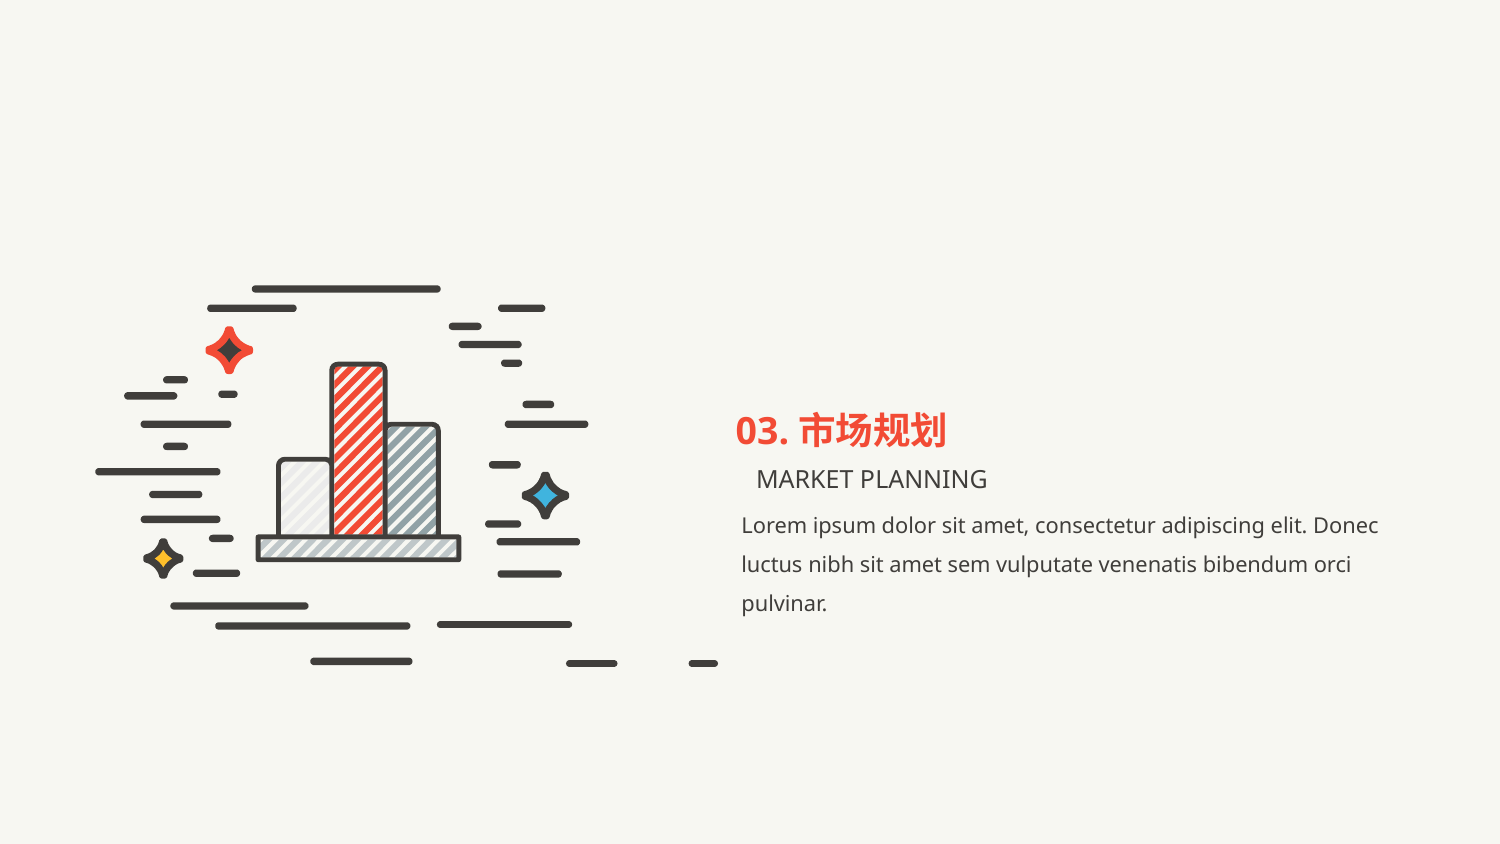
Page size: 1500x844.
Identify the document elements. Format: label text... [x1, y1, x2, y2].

text_box [207, 304, 297, 312]
text_box [501, 359, 523, 367]
text_box [124, 392, 178, 400]
text_box [192, 569, 241, 577]
text_box [534, 484, 557, 507]
text_box [458, 340, 522, 349]
text_box [156, 551, 171, 566]
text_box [255, 361, 462, 563]
text_box [95, 468, 221, 476]
text_box [205, 326, 254, 375]
text_box [218, 339, 240, 361]
text_box [143, 538, 184, 579]
text_box MARKET PLANNING [741, 456, 1004, 502]
text_box [163, 376, 188, 384]
text_box 03.市场规划 [720, 399, 964, 460]
text_box [163, 442, 188, 451]
text_box [497, 570, 562, 578]
text_box [504, 420, 589, 428]
text_box [488, 461, 521, 469]
text_box [208, 534, 234, 543]
text_box [522, 400, 555, 409]
text_box [218, 390, 238, 398]
text_box [521, 471, 570, 520]
text_box [215, 622, 411, 630]
text_box [140, 420, 232, 428]
text_box [498, 304, 546, 312]
text_box [448, 322, 482, 331]
text_box [170, 602, 309, 610]
text_box [496, 538, 581, 546]
text_box [251, 285, 441, 293]
text_box Lorem ipsum dolor sit amet, consectetur adipiscing elit. Donec luctus nibh sit amet sem vulputate venenatis bibendum orci pulvinar. [726, 490, 1400, 624]
text_box [485, 520, 522, 528]
text_box [140, 515, 221, 524]
text_box [310, 657, 413, 666]
text_box [149, 490, 203, 499]
